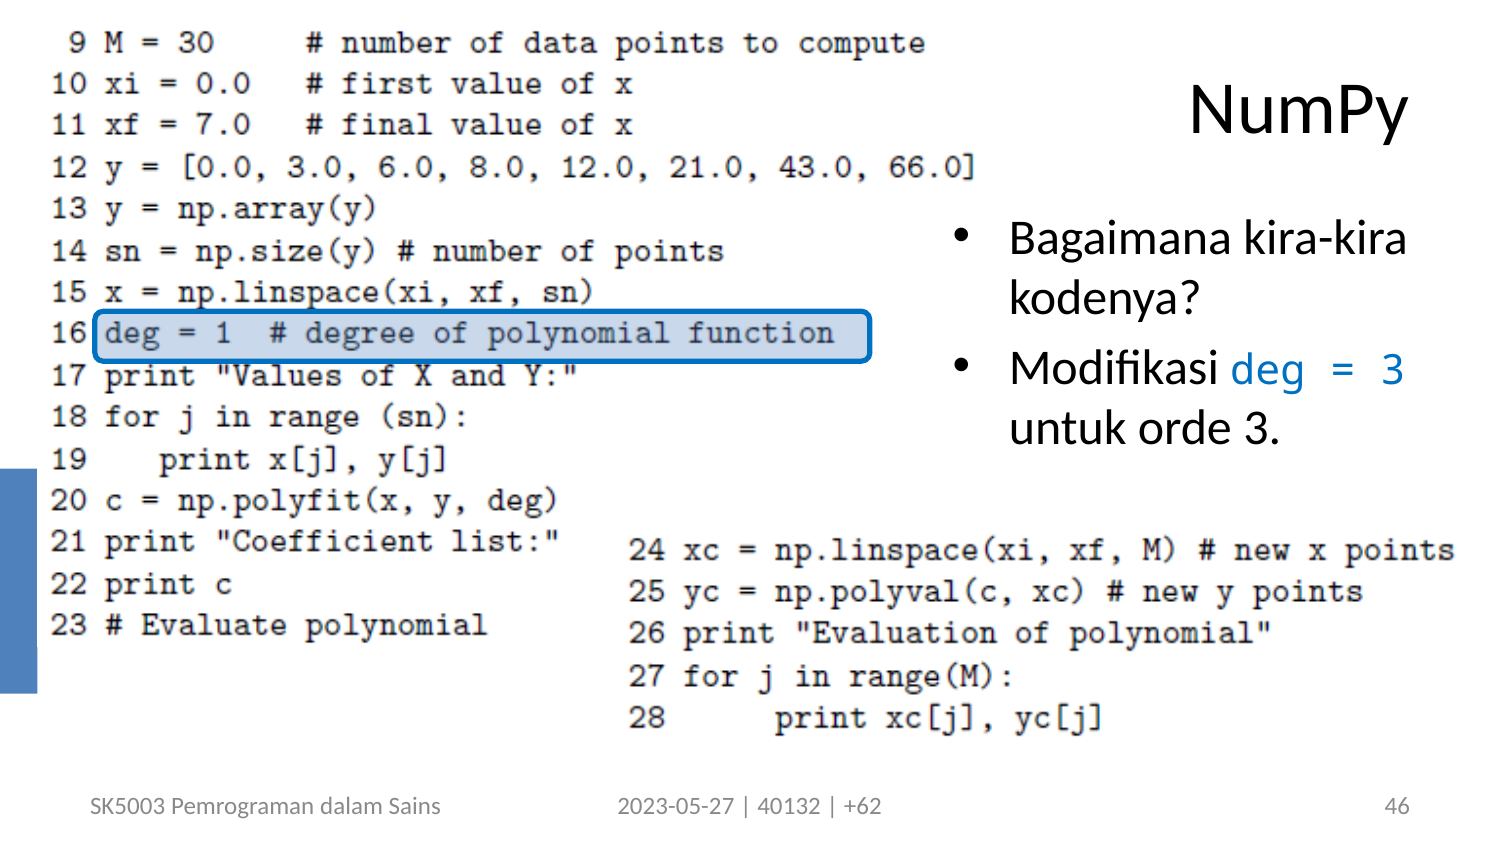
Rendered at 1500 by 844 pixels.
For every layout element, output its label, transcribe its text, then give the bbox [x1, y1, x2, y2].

slide_number SK5003 Pemrograman dalam Sains [75, 782, 463, 827]
footer 2023-05-27 | 40132 | +62 [512, 782, 988, 827]
title NumPy [987, 33, 1426, 175]
picture [37, 24, 1476, 750]
list Bagaimana kira-kira kodenya? Modifikasi deg = 3 untuk orde 3. [987, 196, 1426, 520]
slide_number 46 [1074, 782, 1425, 827]
